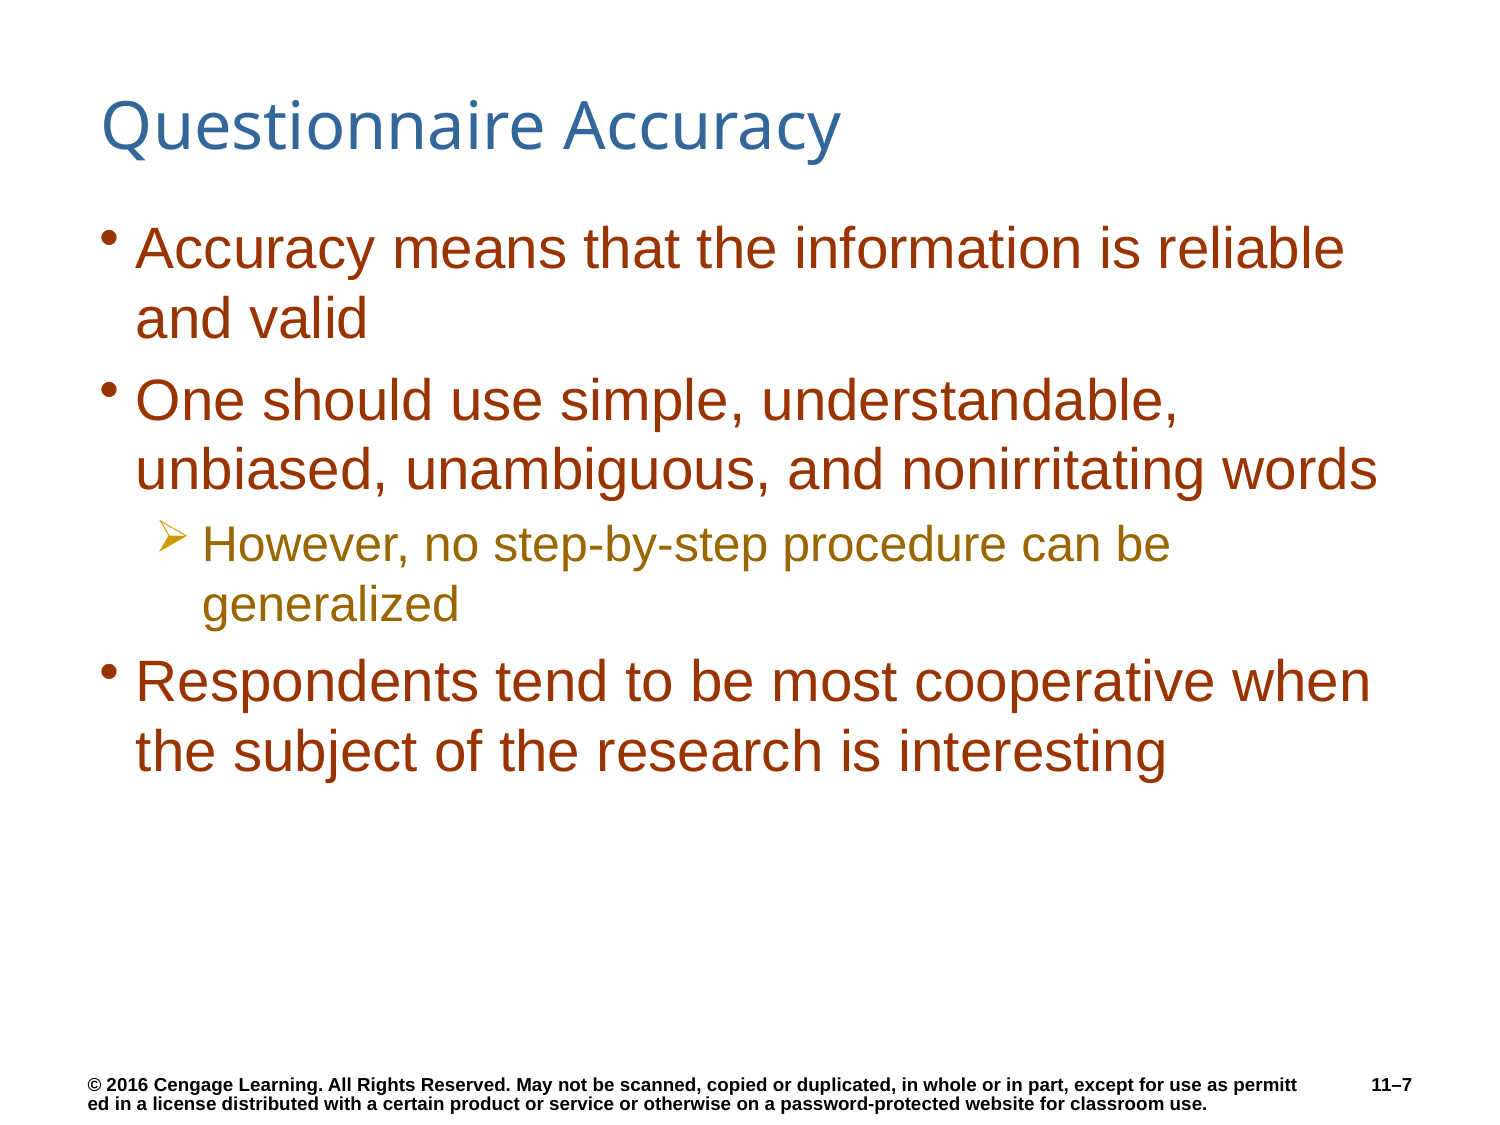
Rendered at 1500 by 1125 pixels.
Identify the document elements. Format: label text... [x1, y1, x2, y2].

footer © 2016 Cengage Learning. All Rights Reserved. May not be scanned, copied or duplicated, in whole or in part, except for use as permitted in a license distributed with a certain product or service or otherwise on a password-protected website for classroom use. [87, 1057, 1050, 1103]
slide_number 11–7 [1050, 1042, 1413, 1103]
list Accuracy means that the information is reliable and valid One should use simple, understandable, unbiased, unambiguous, and nonirritating words However, no step-by-step procedure can be generalized Respondents tend to be most cooperative when the subject of the research is interesting [84, 202, 1414, 1013]
title Questionnaire Accuracy [85, 75, 1411, 171]
